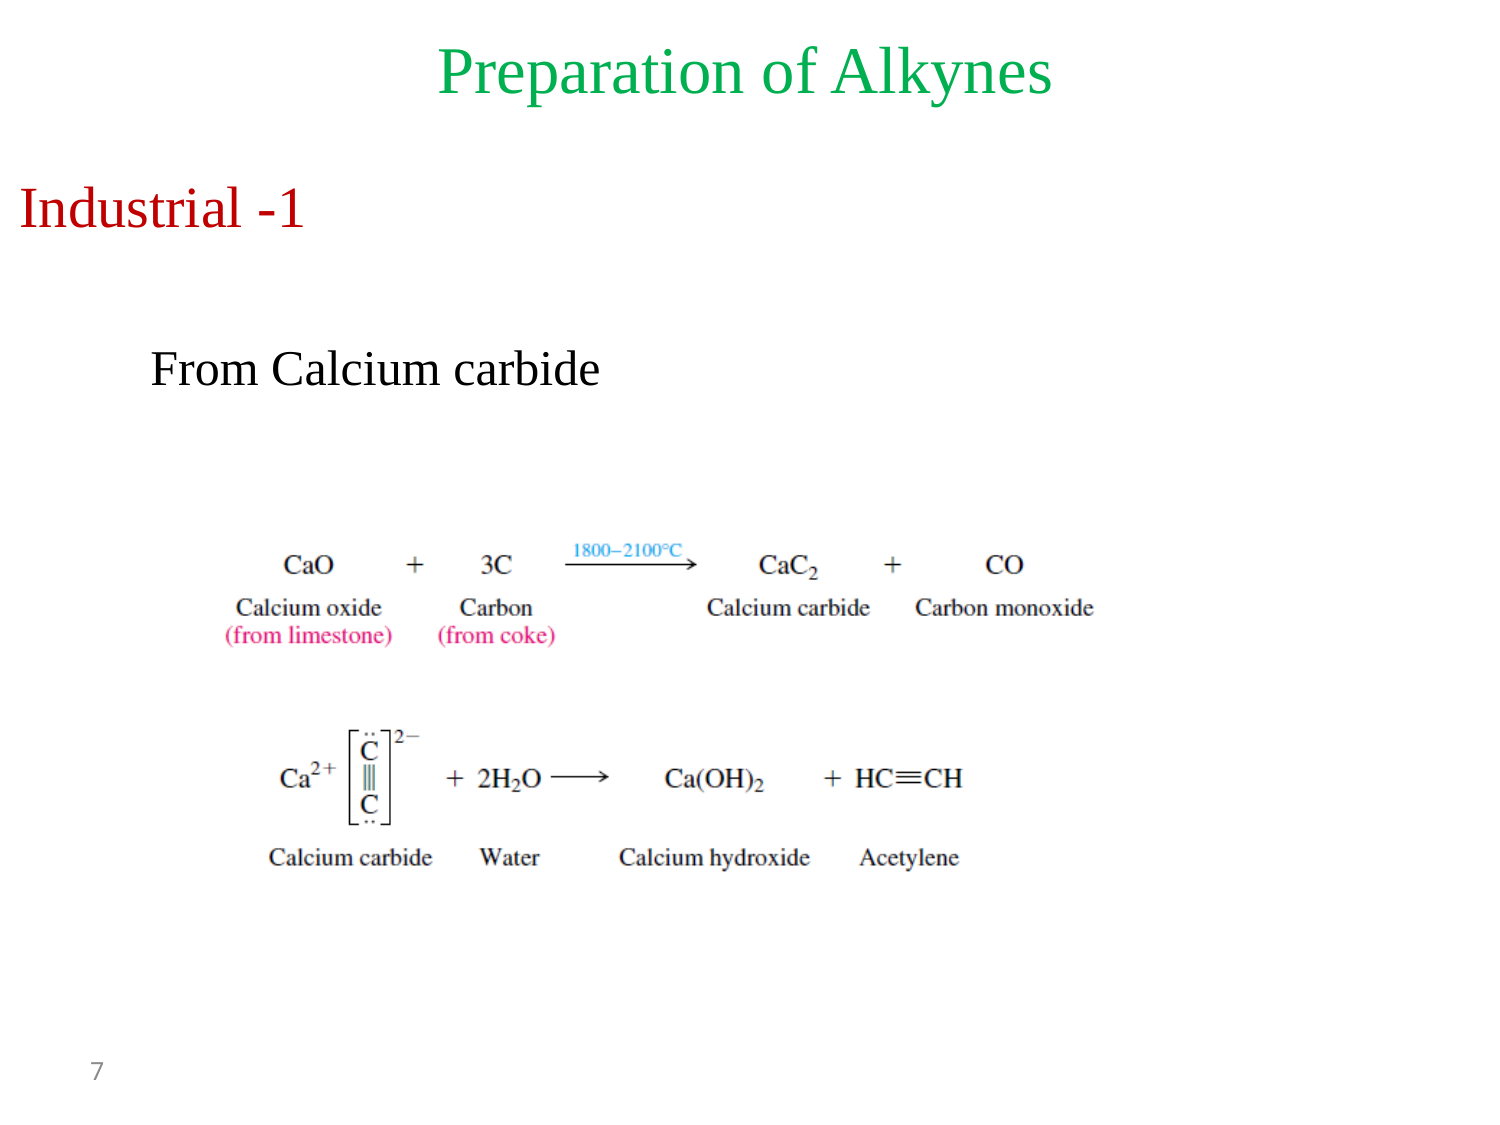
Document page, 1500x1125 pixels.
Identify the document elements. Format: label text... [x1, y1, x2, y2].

text_box 1- Industrial [4, 161, 322, 292]
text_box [220, 526, 1105, 885]
text_box Preparation of Alkynes [0, 19, 1069, 114]
text_box From Calcium carbide [135, 328, 616, 403]
slide_number 7 [75, 1042, 425, 1103]
